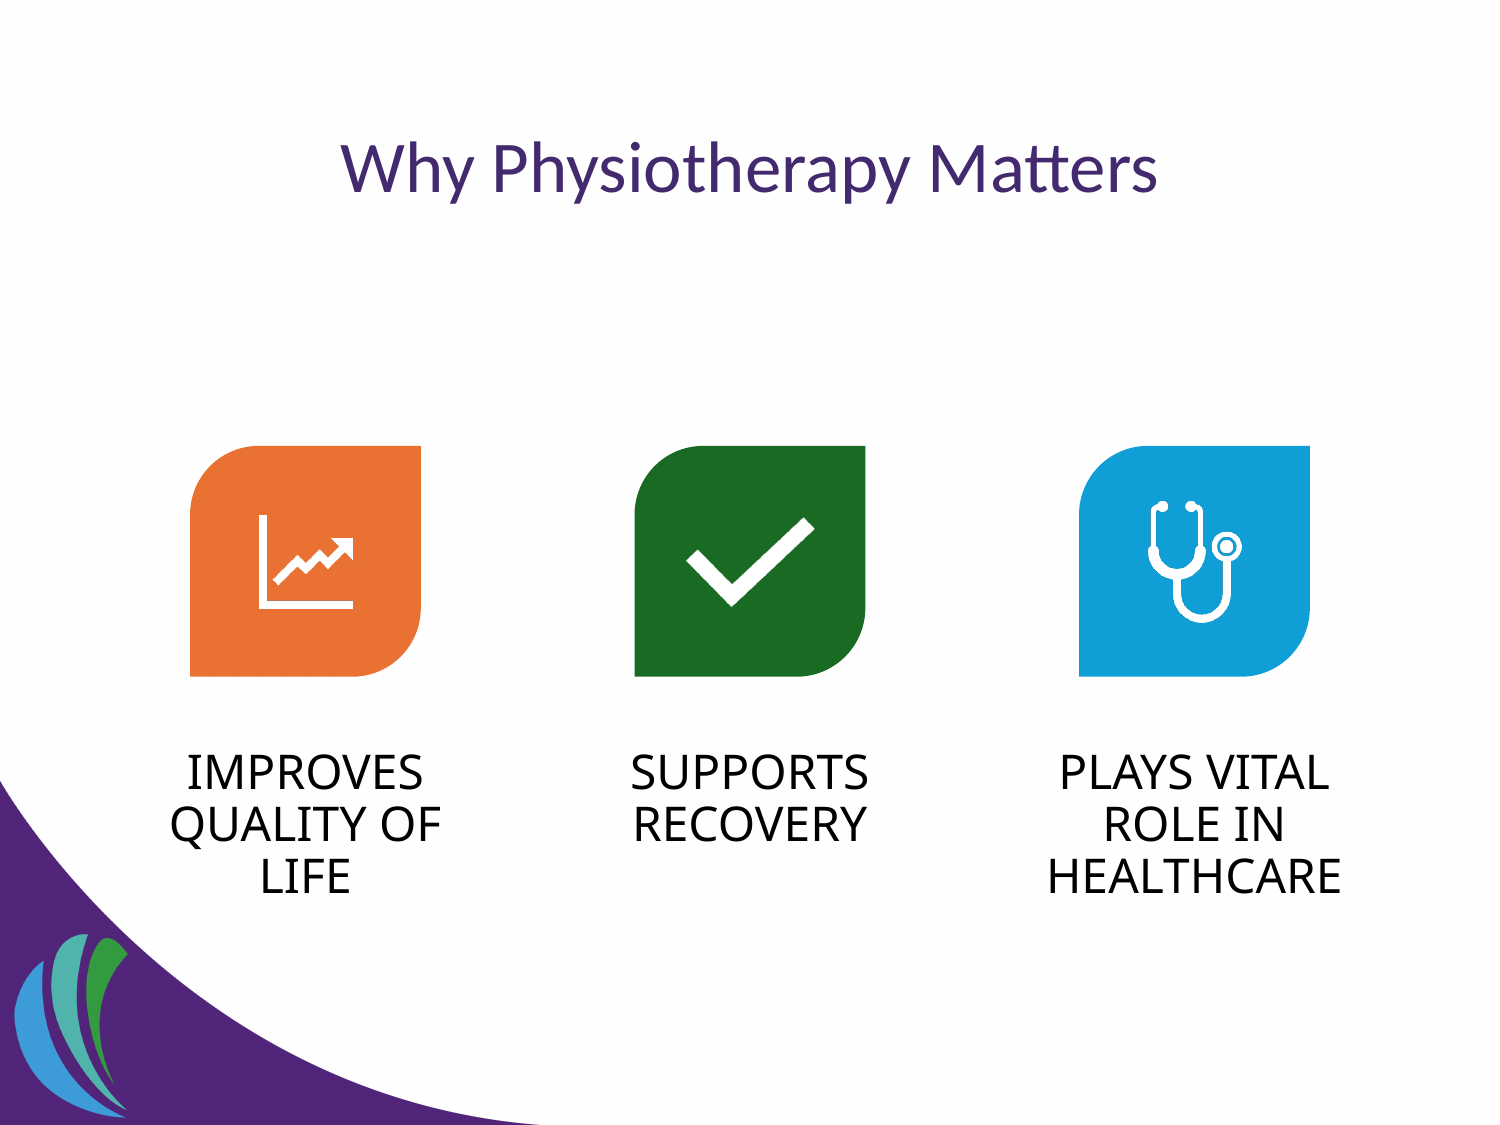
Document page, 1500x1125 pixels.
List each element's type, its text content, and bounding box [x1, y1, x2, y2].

title Why Physiotherapy Matters [103, 59, 1397, 278]
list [102, 298, 1398, 1014]
picture [0, 1, 1500, 1125]
